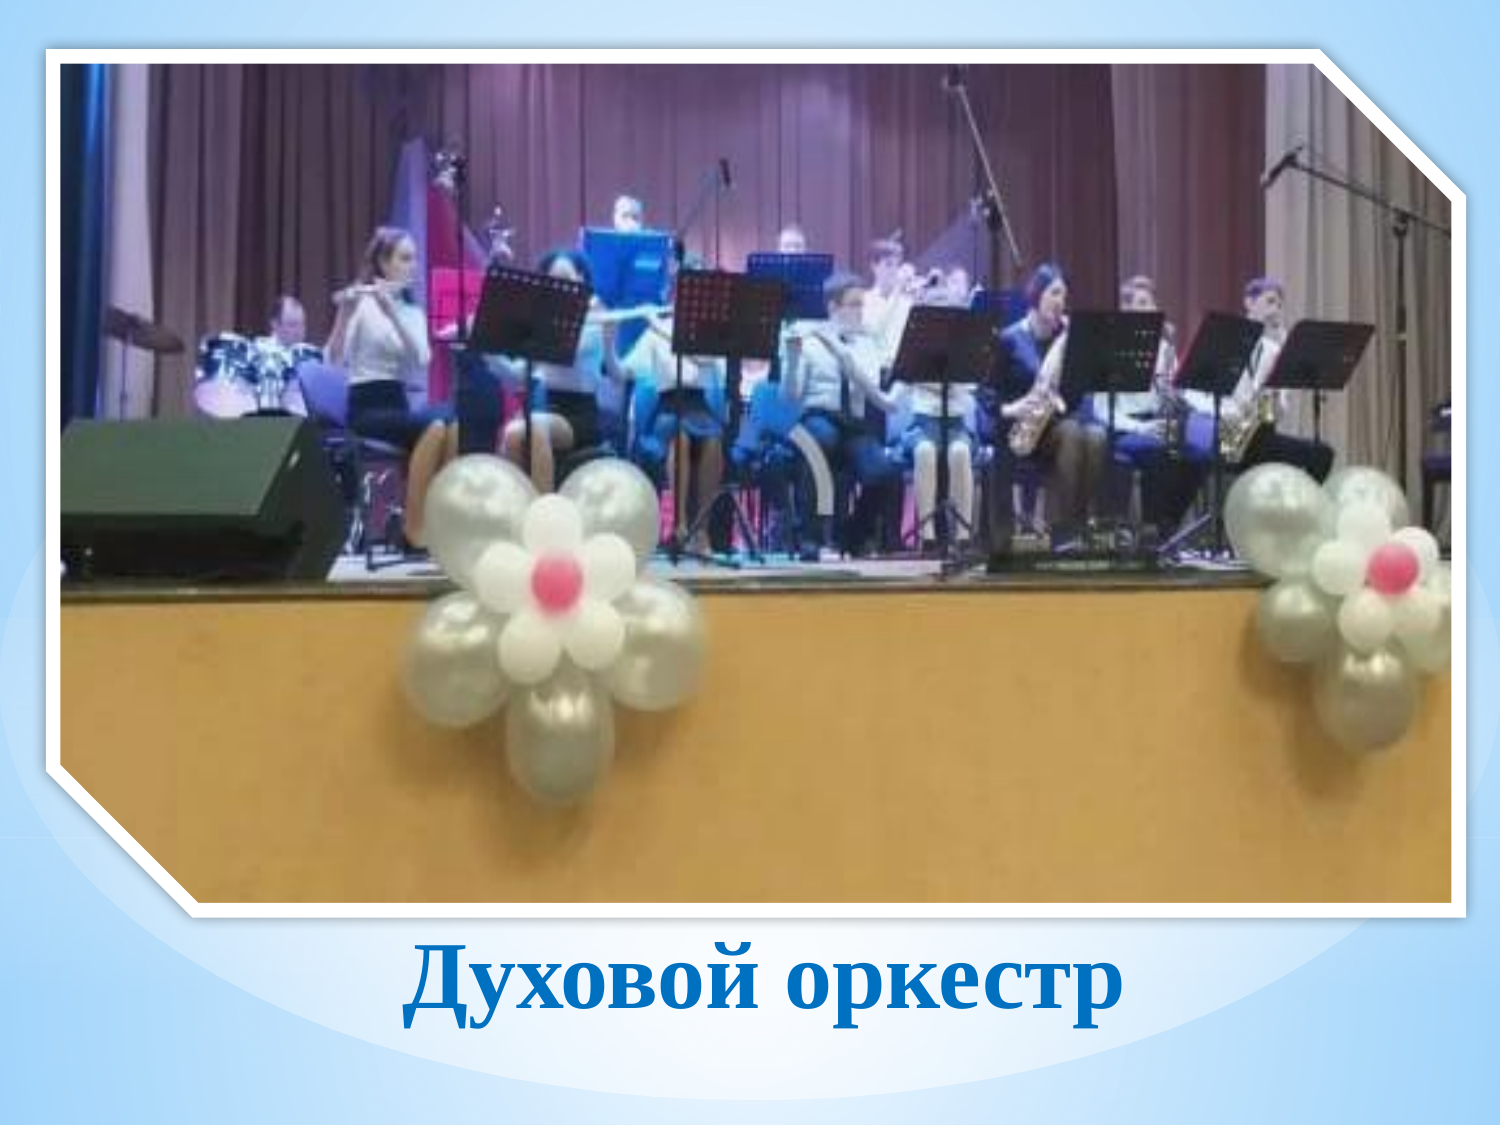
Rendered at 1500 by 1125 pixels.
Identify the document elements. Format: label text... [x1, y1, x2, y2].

title Духовой оркестр [29, 905, 1500, 1106]
picture [52, 56, 1459, 911]
